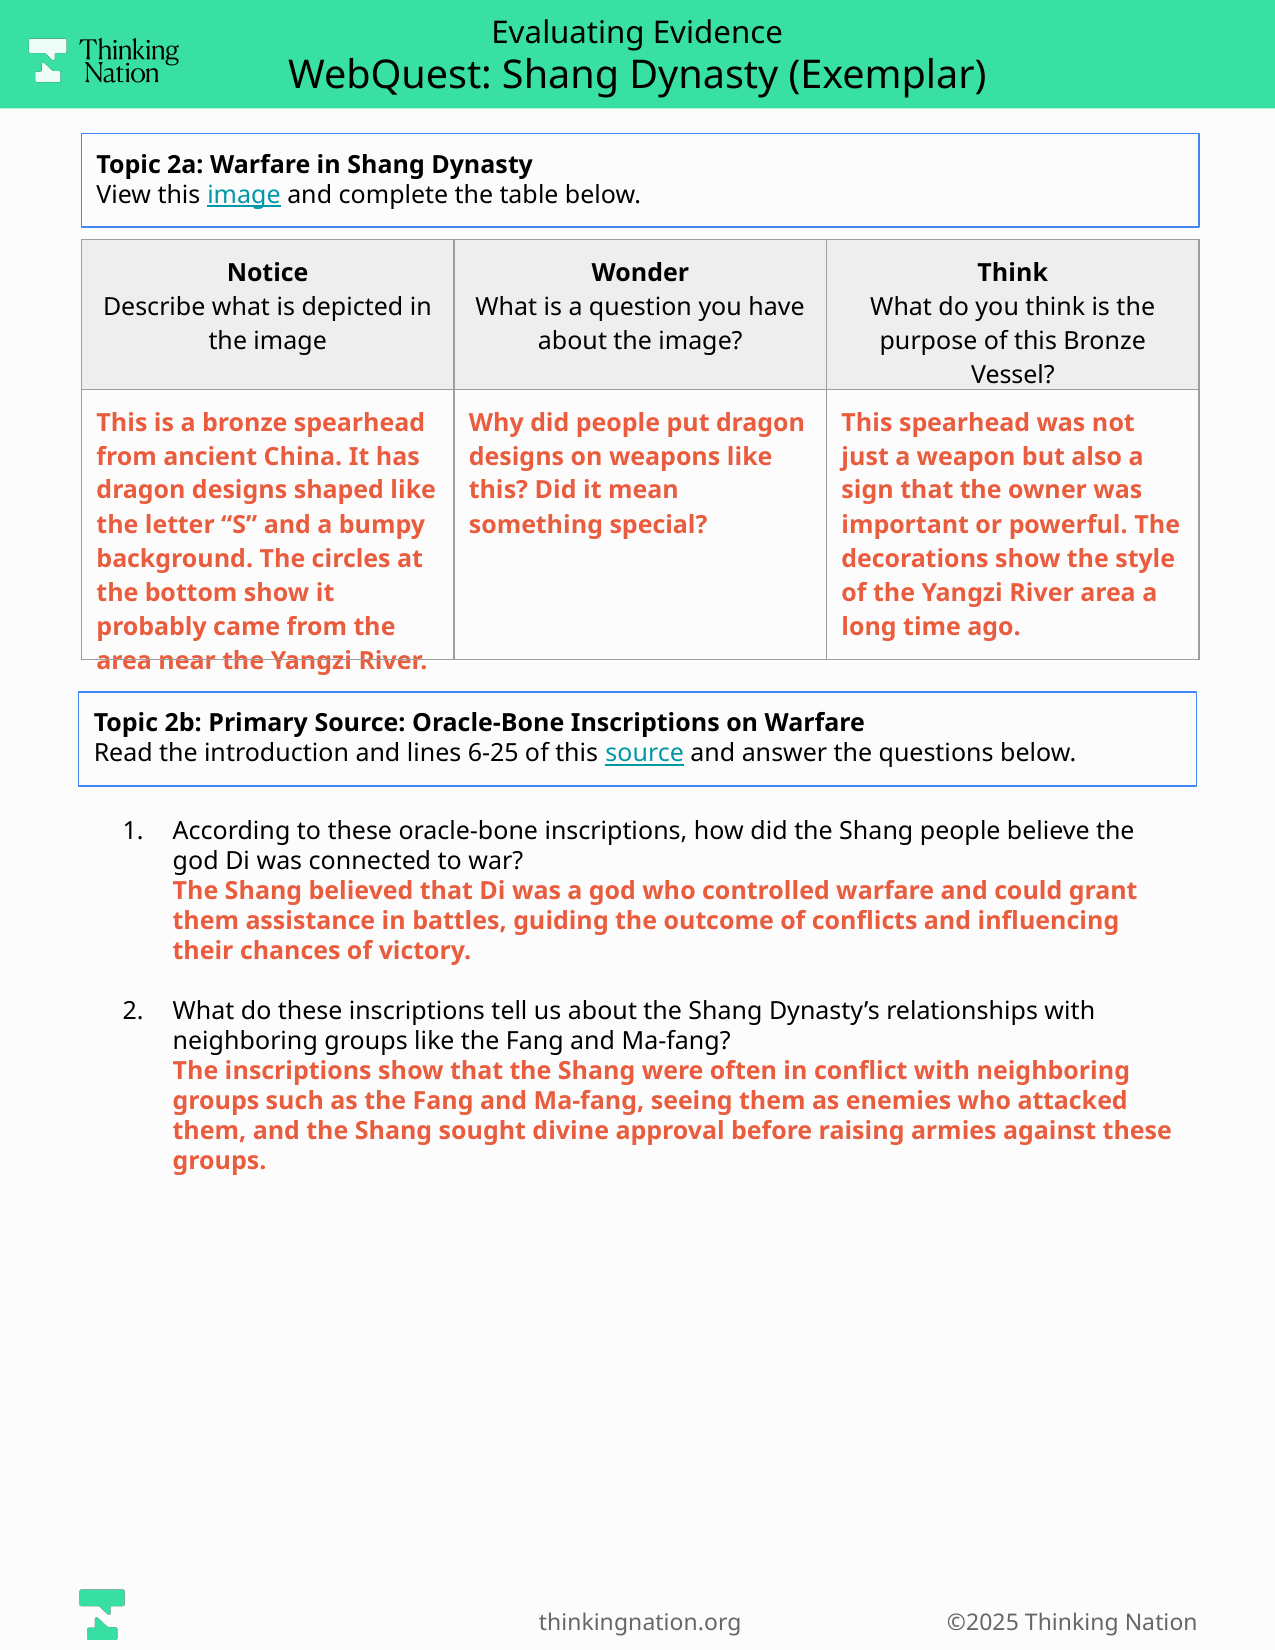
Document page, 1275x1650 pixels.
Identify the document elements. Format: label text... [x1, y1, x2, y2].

text_box According to these oracle-bone inscriptions, how did the Shang people believe the god Di was connected to war? The Shang believed that Di was a god who controlled warfare and could grant them assistance in battles, guiding the outcome of conflicts and influencing their chances of victory. What do these inscriptions tell us about the Shang Dynasty’s relationships with neighboring groups like the Fang and Ma-fang? The inscriptions show that the Shang were often in conflict with neighboring groups such as the Fang and Ma-fang, seeing them as enemies who attacked them, and the Shang sought divine approval before raising armies against these groups. [82, 799, 1193, 1343]
text_box thinkingnation.org [489, 1592, 792, 1643]
table_header Wonder What is a question you have about the image? [455, 240, 826, 389]
table_cell Why did people put dragon designs on weapons like this? Did it mean something special? [455, 390, 826, 659]
table_header Notice Describe what is depicted in the image [82, 240, 453, 389]
picture [12, 24, 184, 96]
table_cell This spearhead was not just a weapon but also a sign that the owner was important or powerful. The decorations show the style of the Yangzi River area a long time ago. [827, 390, 1198, 659]
text_box ©2025 Thinking Nation [912, 1592, 1214, 1643]
text_box Evaluating Evidence WebQuest: Shang Dynasty (Exemplar) [0, 0, 1275, 109]
text_box Topic 2b: Primary Source: Oracle-Bone Inscriptions on Warfare Read the introduction and lines 6-25 of this source and answer the questions below. [78, 691, 1197, 786]
table_cell This is a bronze spearhead from ancient China. It has dragon designs shaped like the letter “S” and a bumpy background. The circles at the bottom show it probably came from the area near the Yangzi River. [82, 390, 453, 659]
picture [66, 1578, 138, 1650]
table_header Think What do you think is the purpose of this Bronze Vessel? [827, 240, 1198, 389]
text_box Topic 2a: Warfare in Shang Dynasty View this image and complete the table below. [81, 133, 1200, 228]
